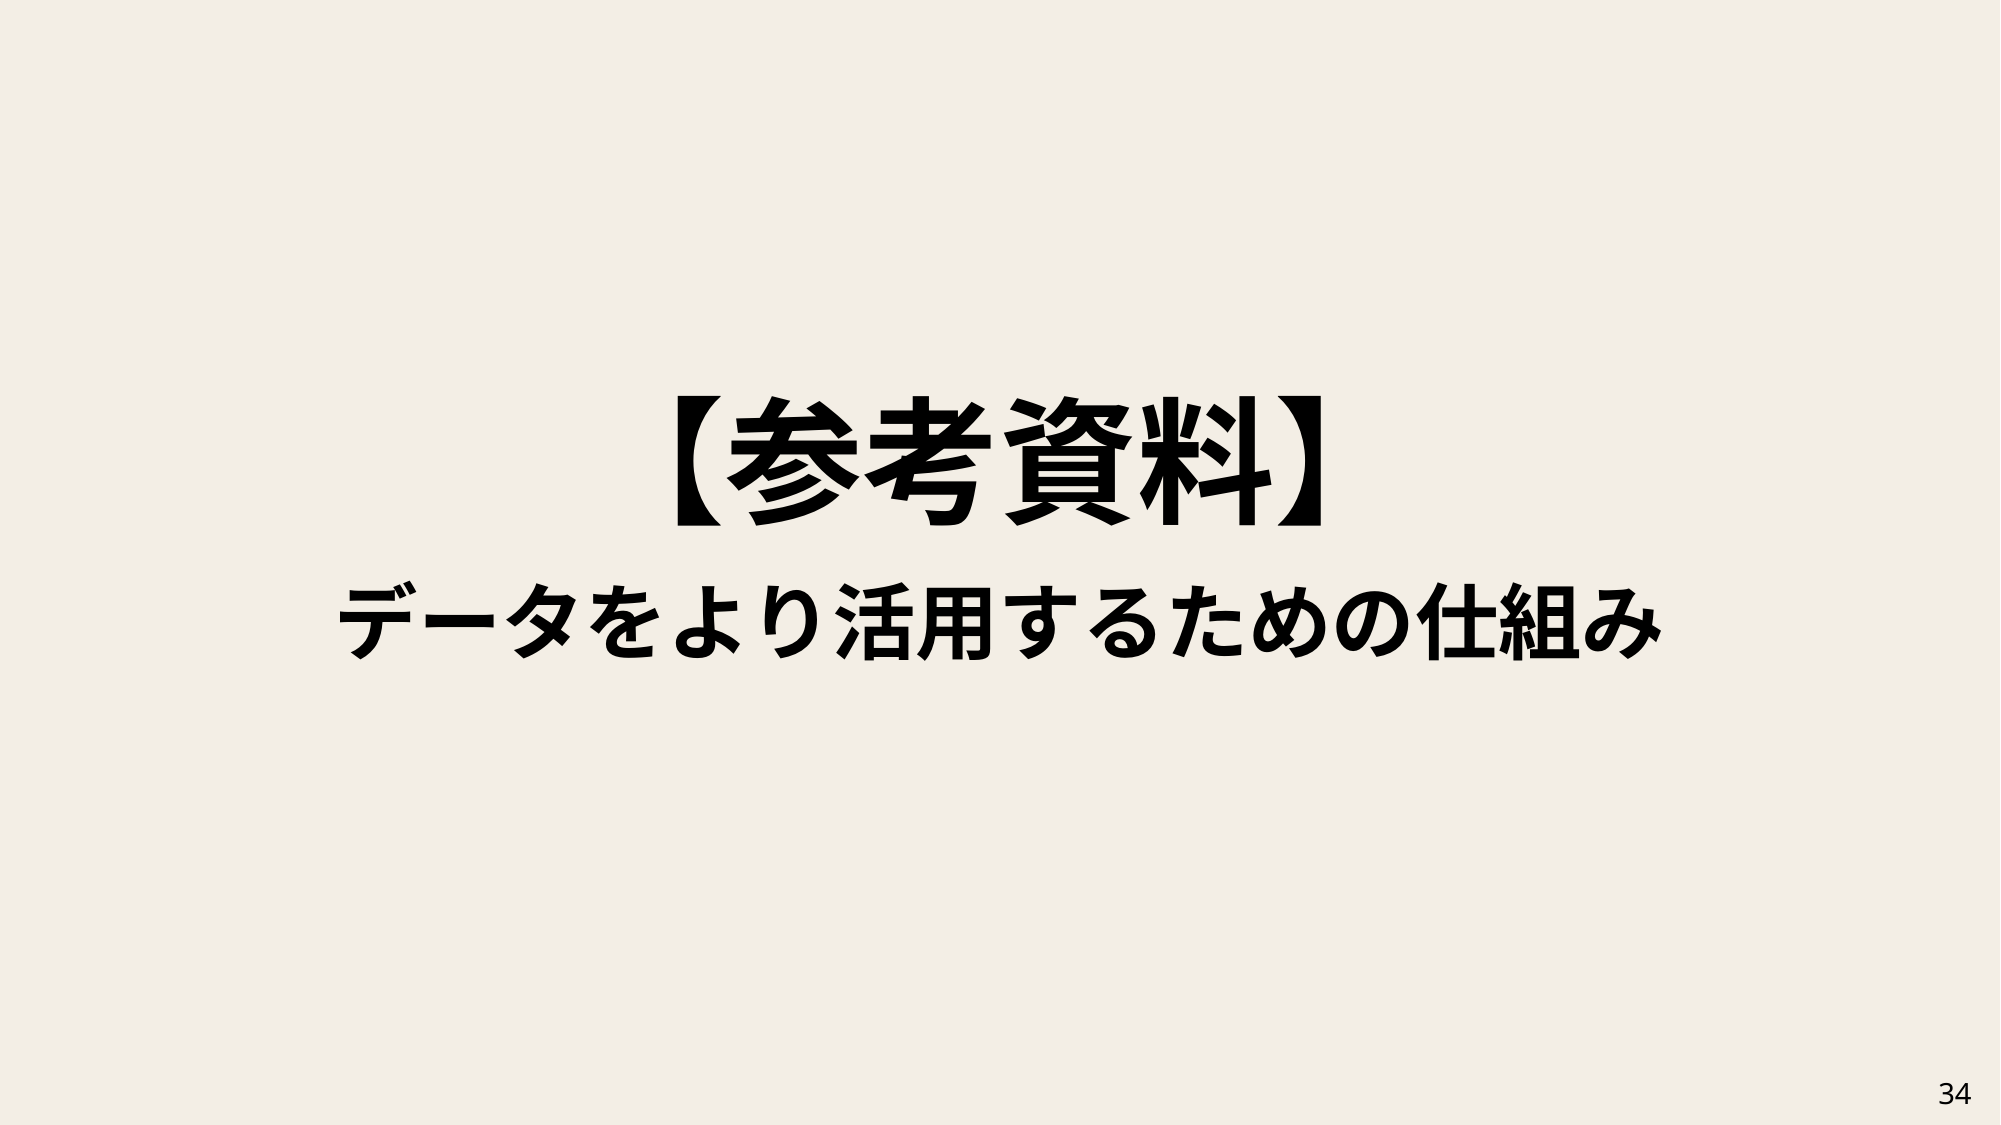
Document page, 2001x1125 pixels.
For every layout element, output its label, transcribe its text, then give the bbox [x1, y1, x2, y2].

title 【参考資料】 データをより活用するための仕組み [0, 326, 2000, 681]
text_box 34 [1879, 1067, 1987, 1118]
